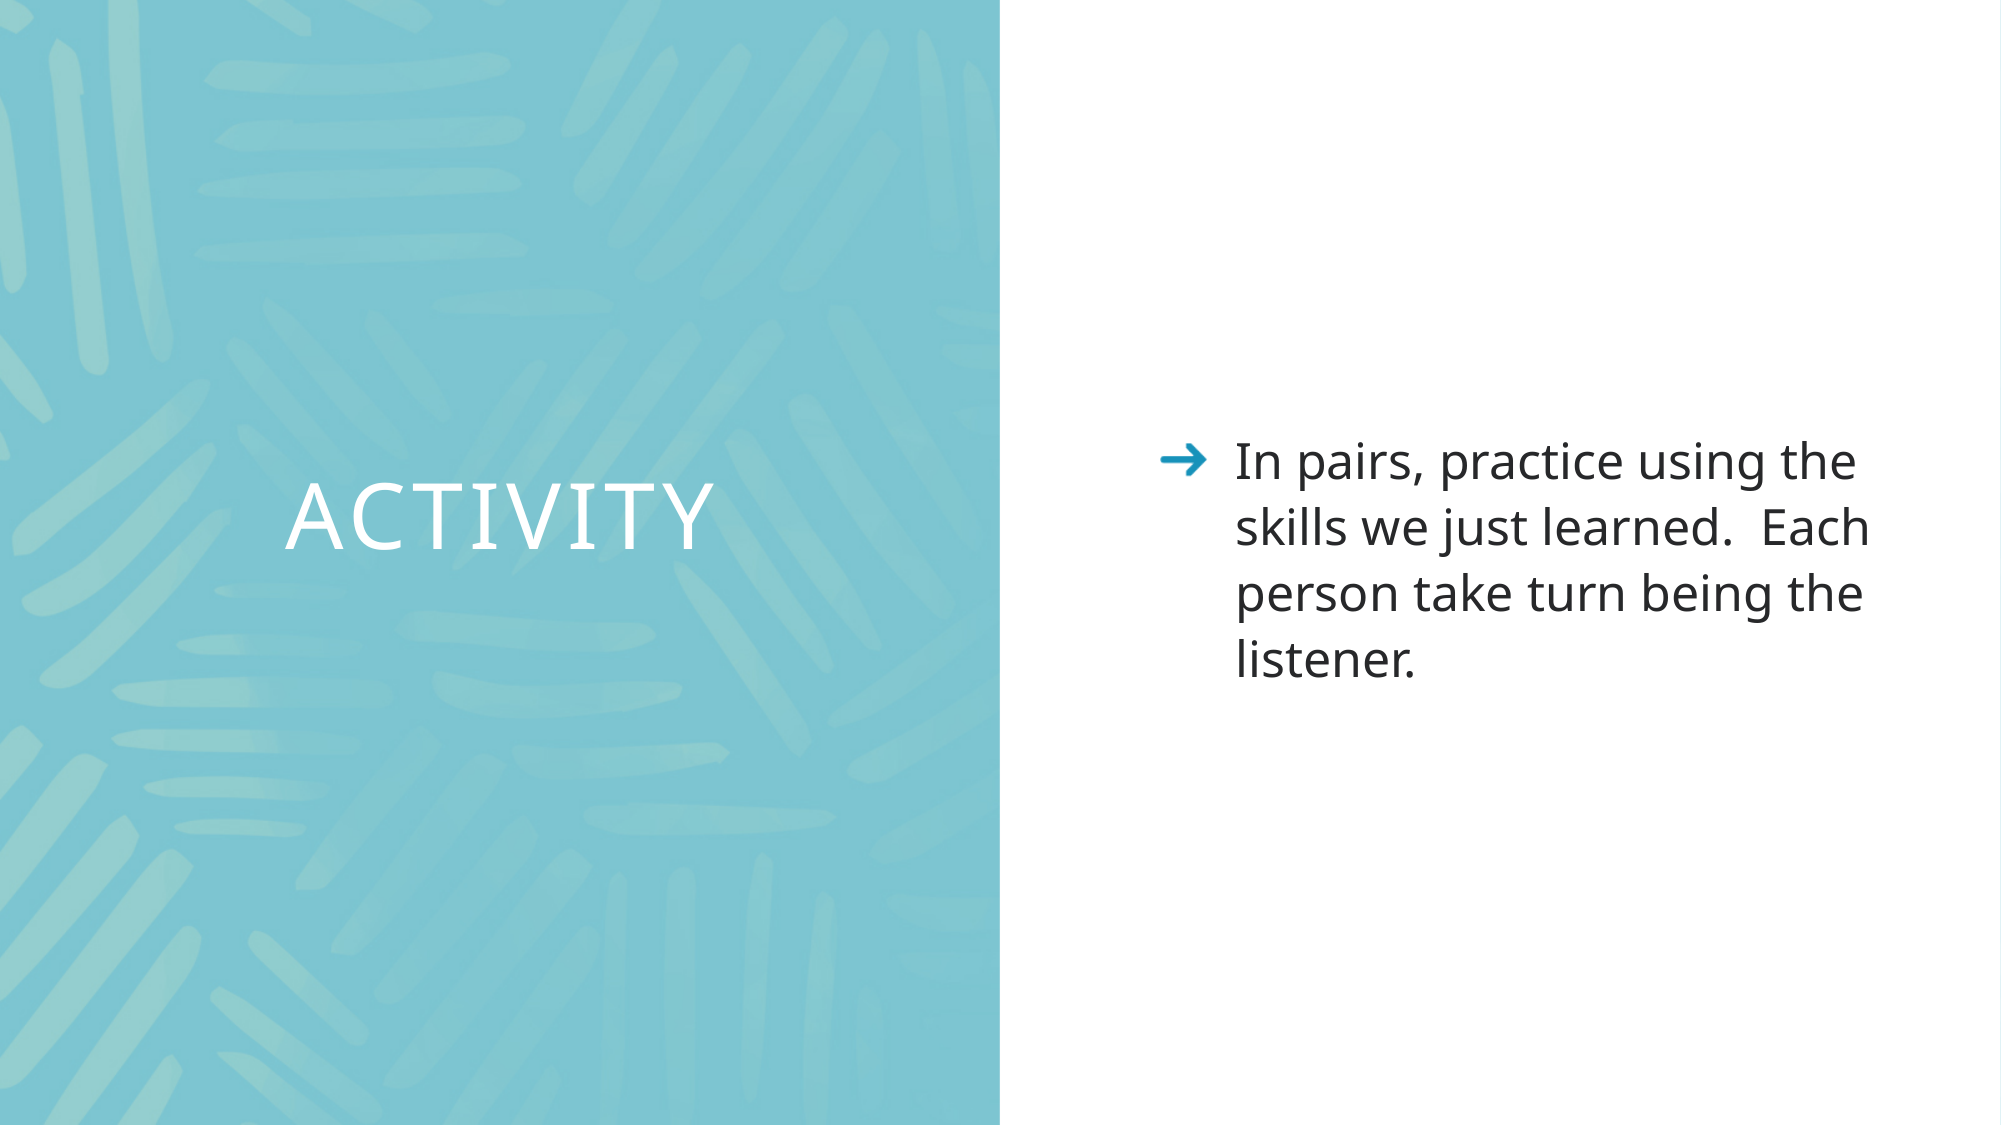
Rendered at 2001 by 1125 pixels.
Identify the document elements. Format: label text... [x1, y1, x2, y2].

picture [0, 0, 2001, 1125]
title ACTIVITY [108, 396, 892, 651]
list In pairs, practice using the skills we just learned. Each person take turn being the listener. [1152, 140, 1888, 971]
